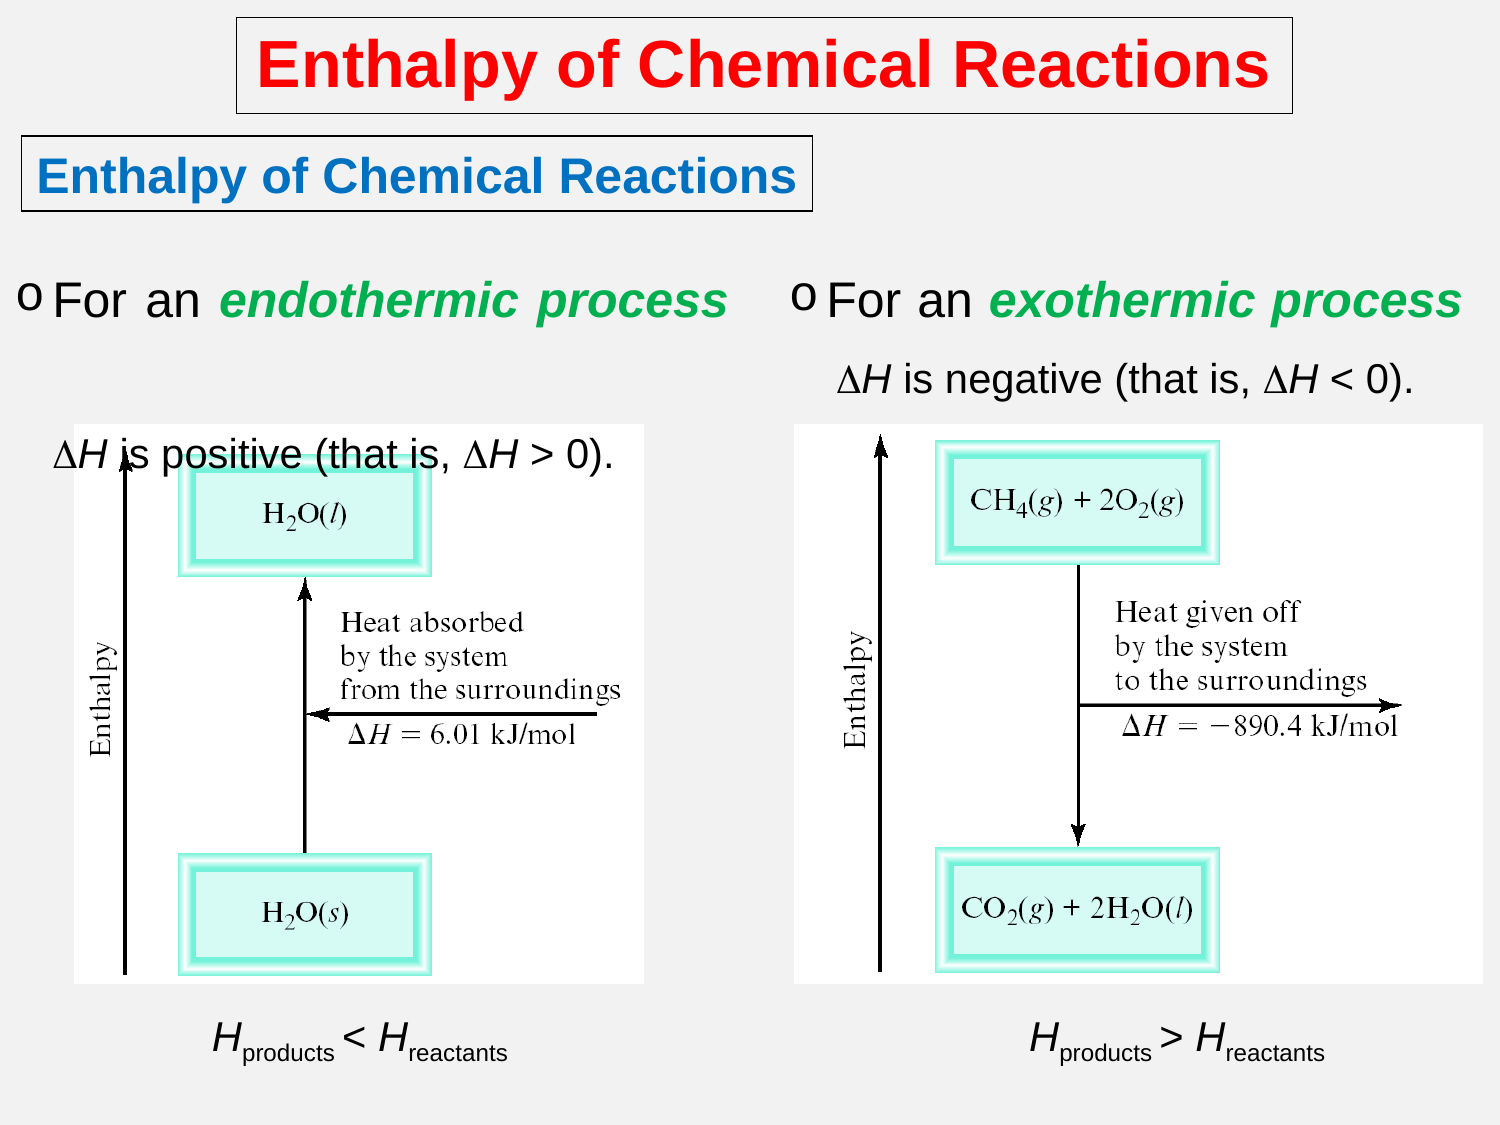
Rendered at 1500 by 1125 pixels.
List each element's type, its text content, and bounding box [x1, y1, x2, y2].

picture [74, 424, 644, 984]
text_box Enthalpy of Chemical Reactions [21, 136, 813, 211]
text_box Hproducts > Hreactants [1014, 1001, 1341, 1074]
text_box For an exothermic process DH is negative (that is, DH < 0). [774, 229, 1479, 410]
picture [794, 424, 1483, 984]
text_box Hproducts < Hreactants [197, 1001, 524, 1074]
title Enthalpy of Chemical Reactions [236, 17, 1293, 114]
text_box For an endothermic process DH is positive (that is, DH > 0). [0, 229, 744, 485]
